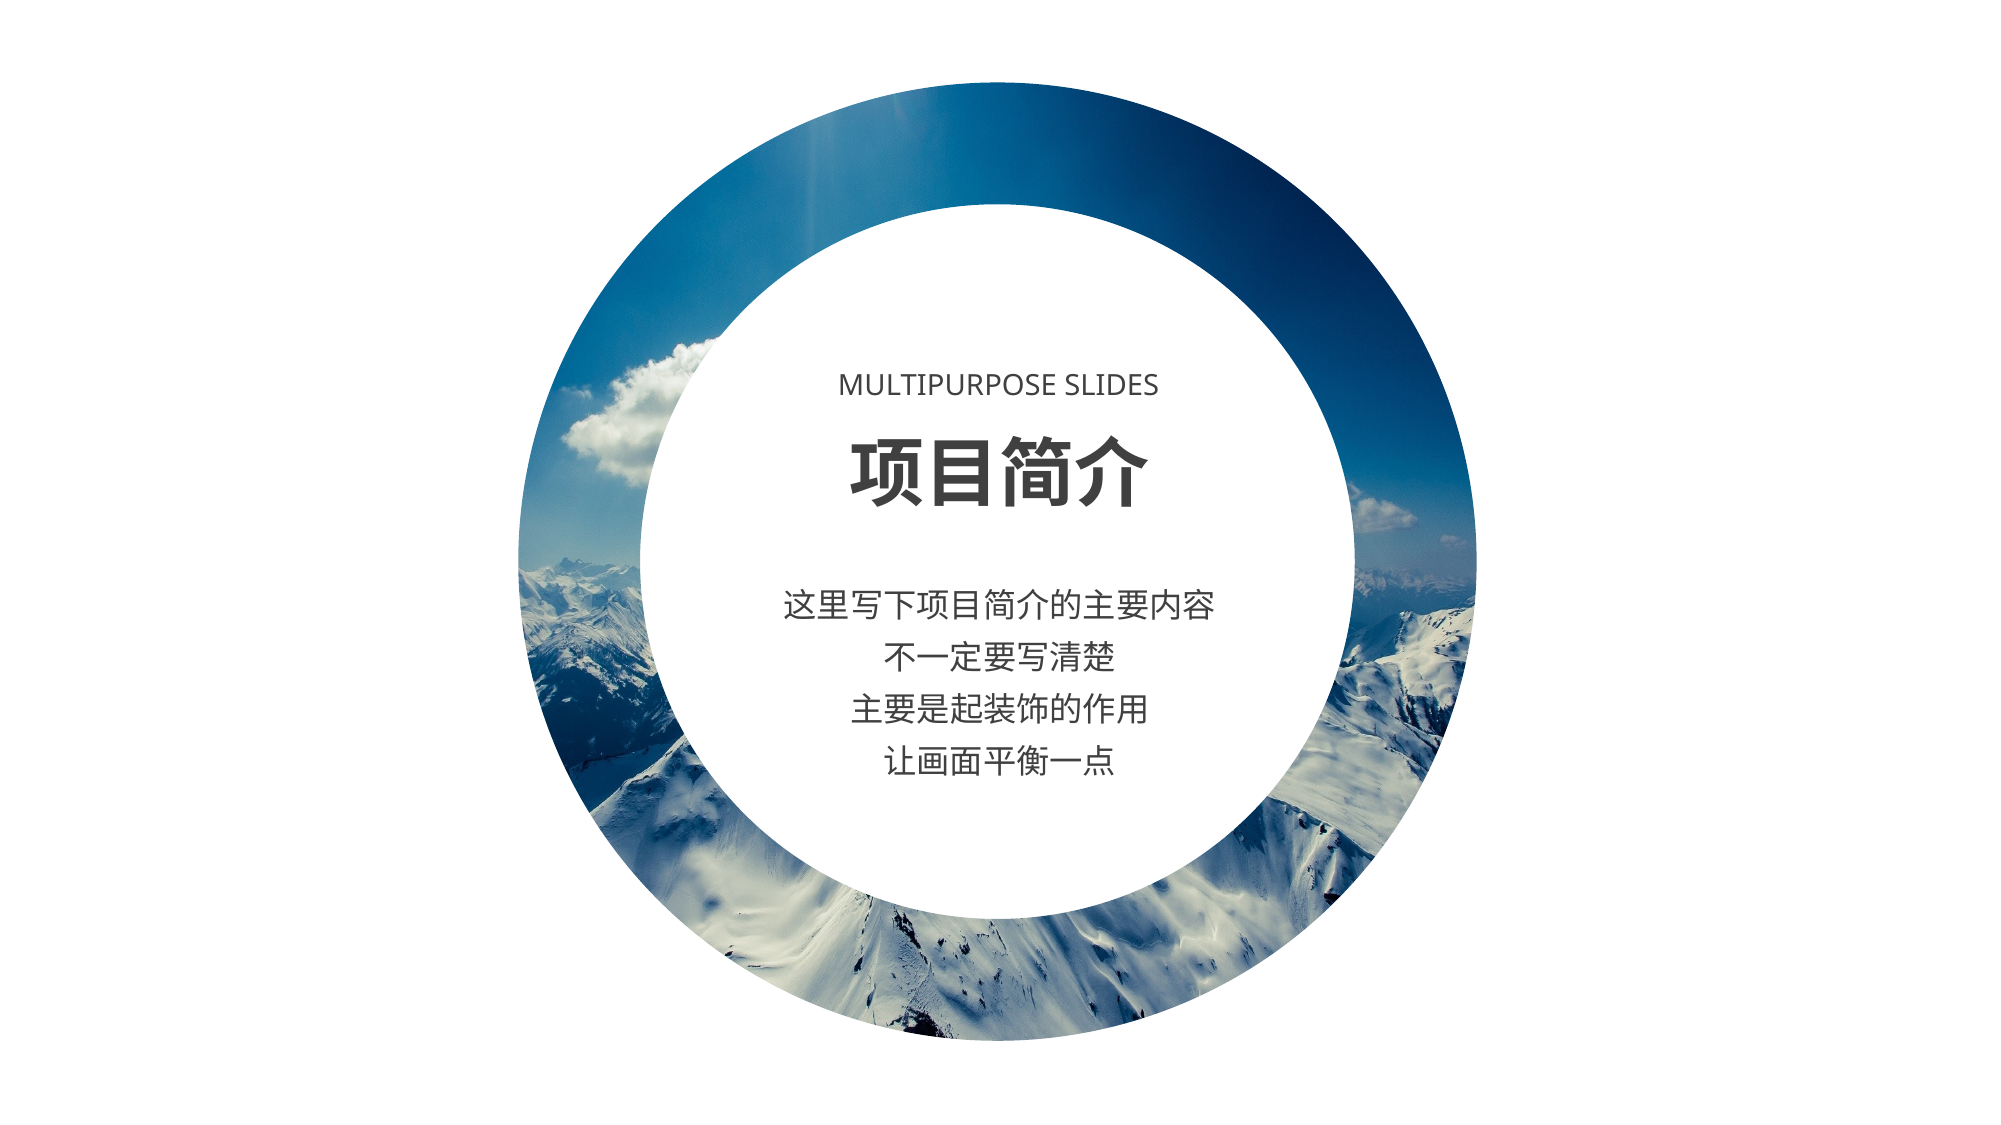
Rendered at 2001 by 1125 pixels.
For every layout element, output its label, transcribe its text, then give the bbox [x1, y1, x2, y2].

text_box 这里写下项目简介的主要内容不一定要写清楚 主要是起装饰的作用 让画面平衡一点 [768, 564, 1232, 788]
text_box [517, 81, 1478, 1042]
text_box MULTIPURPOSE SLIDES [823, 358, 1175, 409]
text_box 项目简介 [835, 418, 1165, 523]
